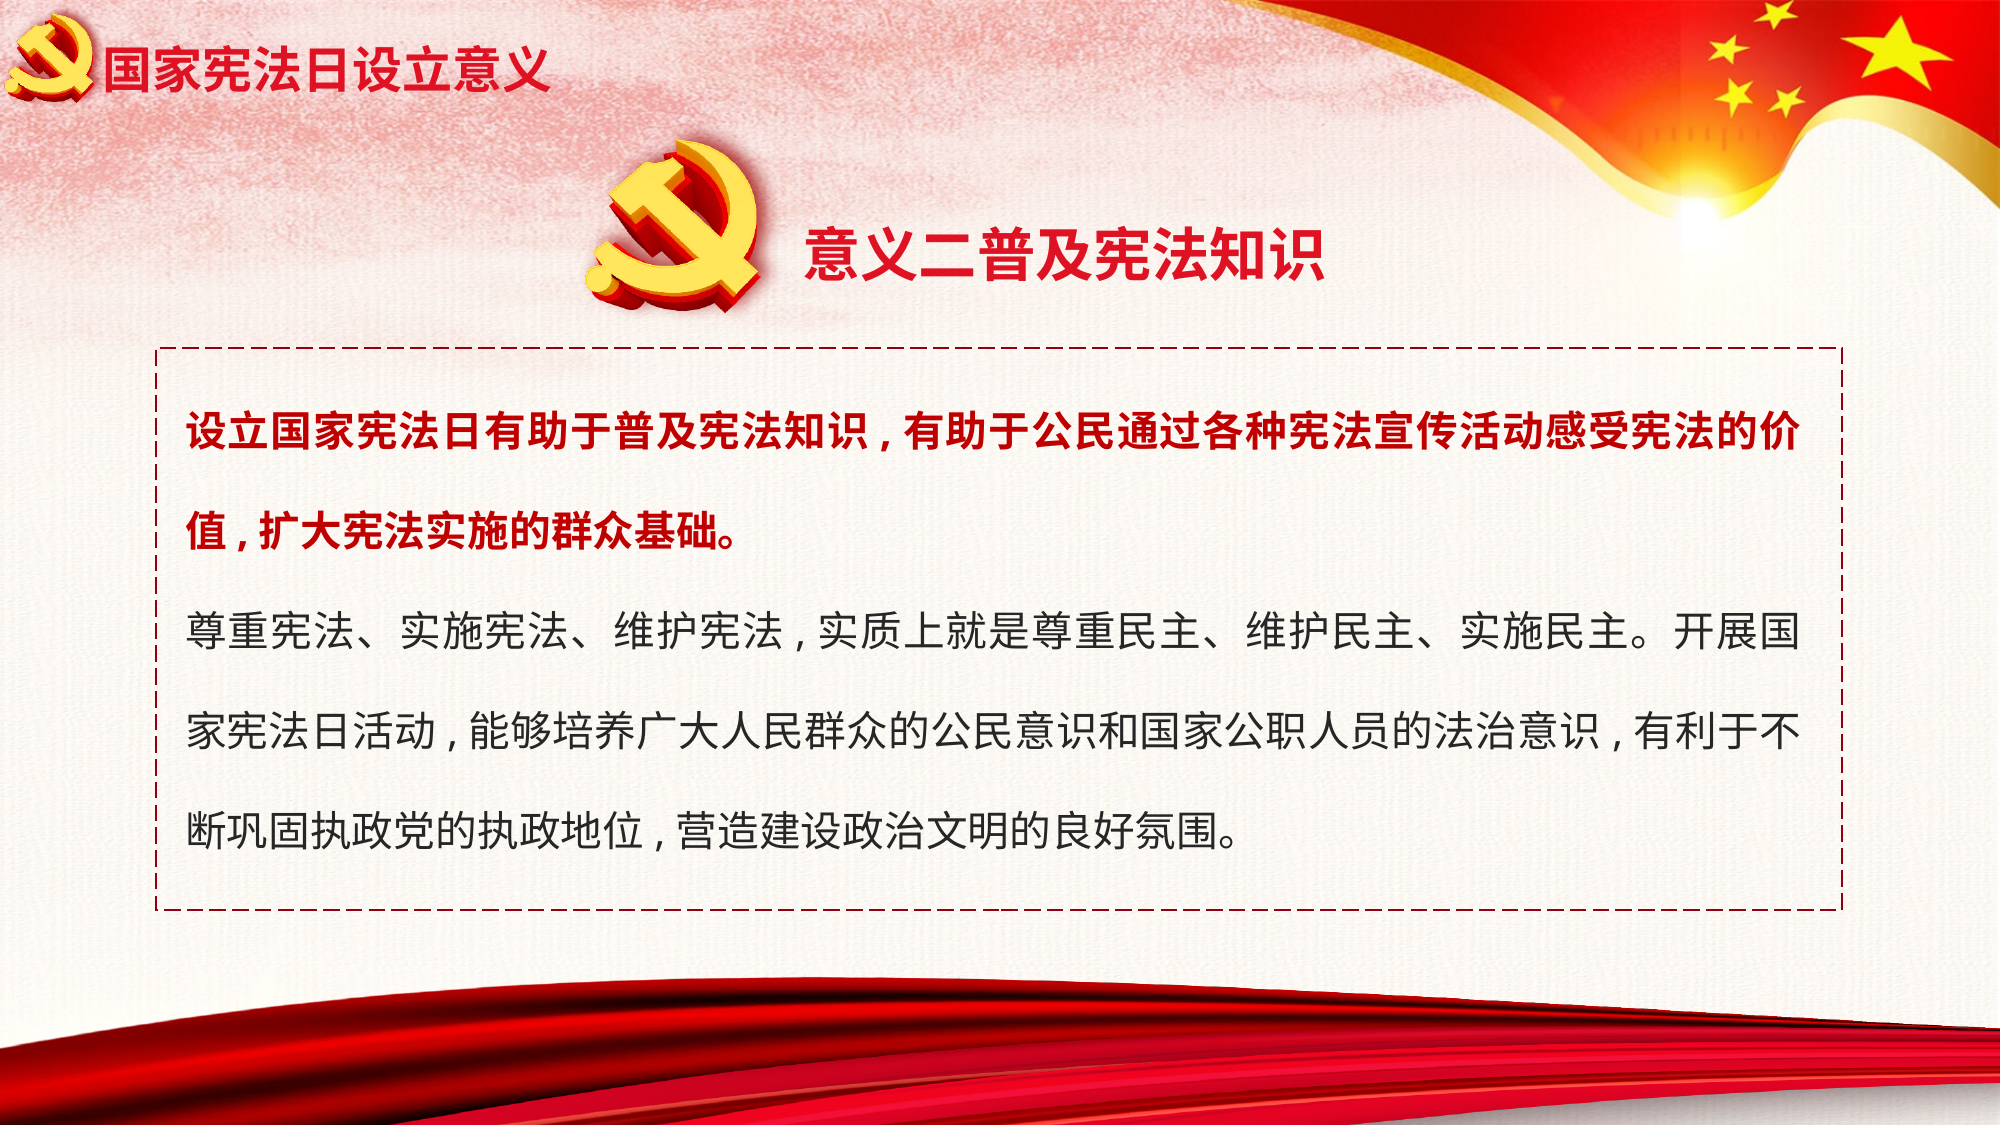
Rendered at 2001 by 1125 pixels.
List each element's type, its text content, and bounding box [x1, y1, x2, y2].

text_box [155, 347, 1843, 911]
text_box 国家宪法日设立意义 [107, 31, 860, 107]
text_box 意义二普及宪法知识 [785, 210, 1362, 296]
picture [0, 0, 2000, 1125]
